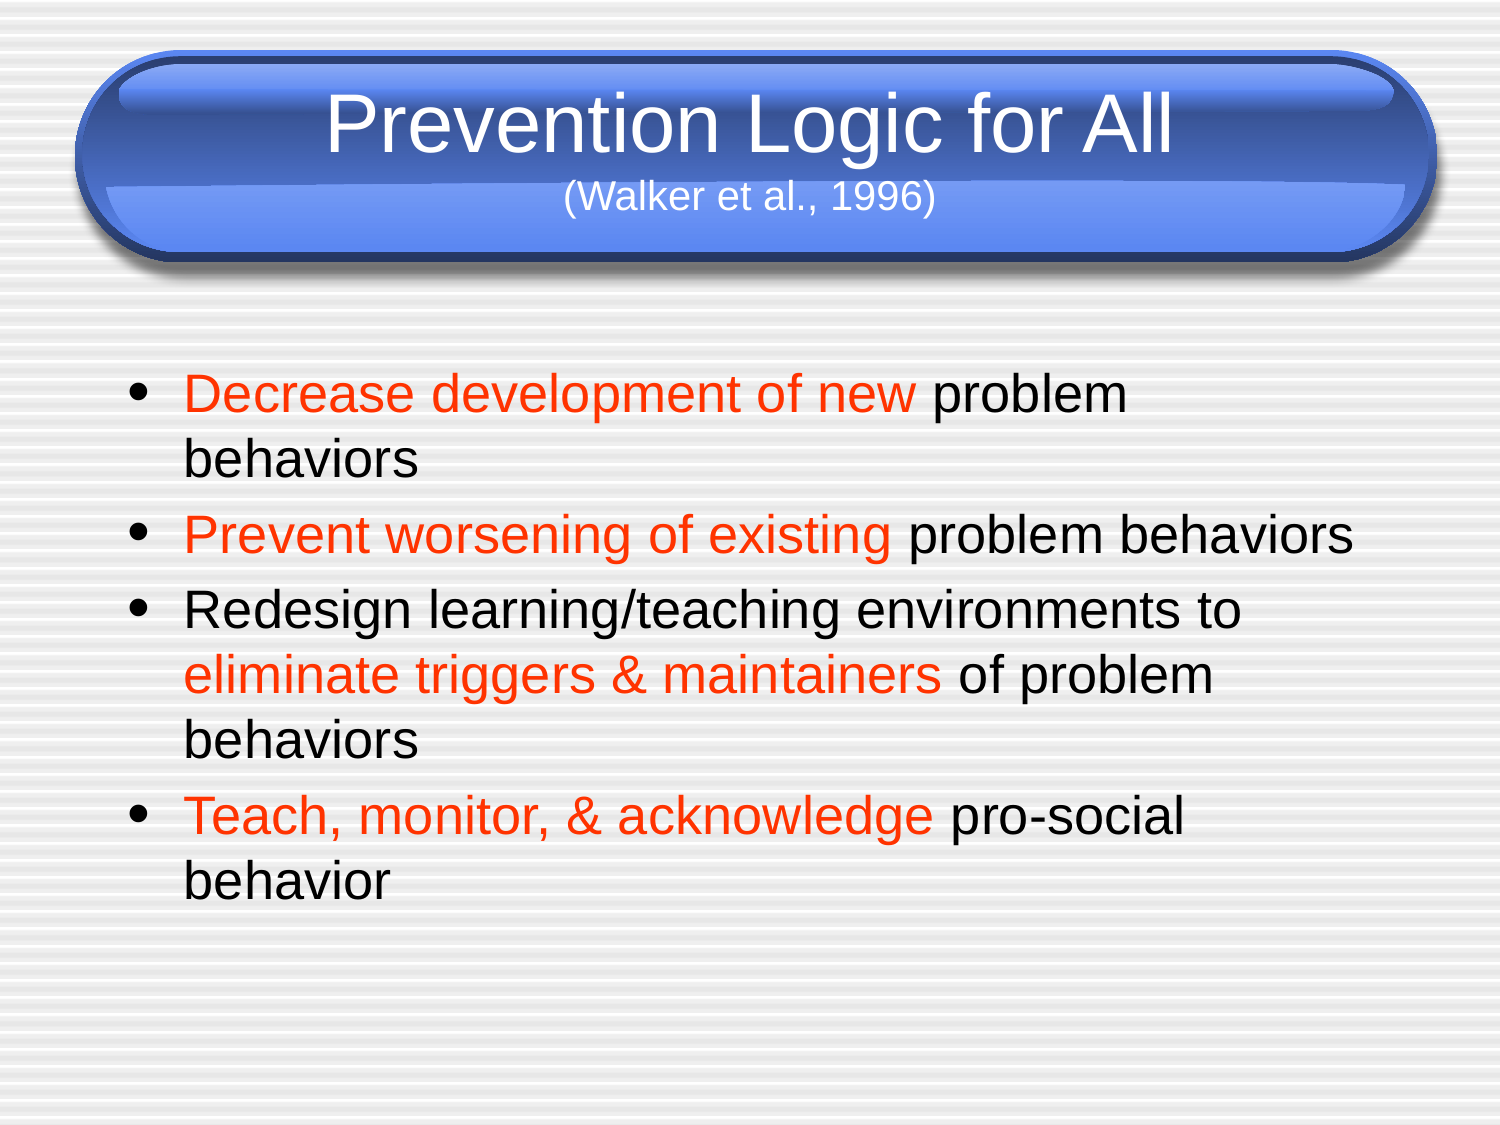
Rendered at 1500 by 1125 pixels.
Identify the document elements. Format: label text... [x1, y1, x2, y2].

list Decrease development of new problem behaviors Prevent worsening of existing problem behaviors Redesign learning/teaching environments to eliminate triggers & maintainers of problem behaviors Teach, monitor, & acknowledge pro-social behavior [112, 274, 1388, 1063]
picture [0, 0, 1500, 1125]
title Prevention Logic for All (Walker et al., 1996) [37, 49, 1463, 238]
